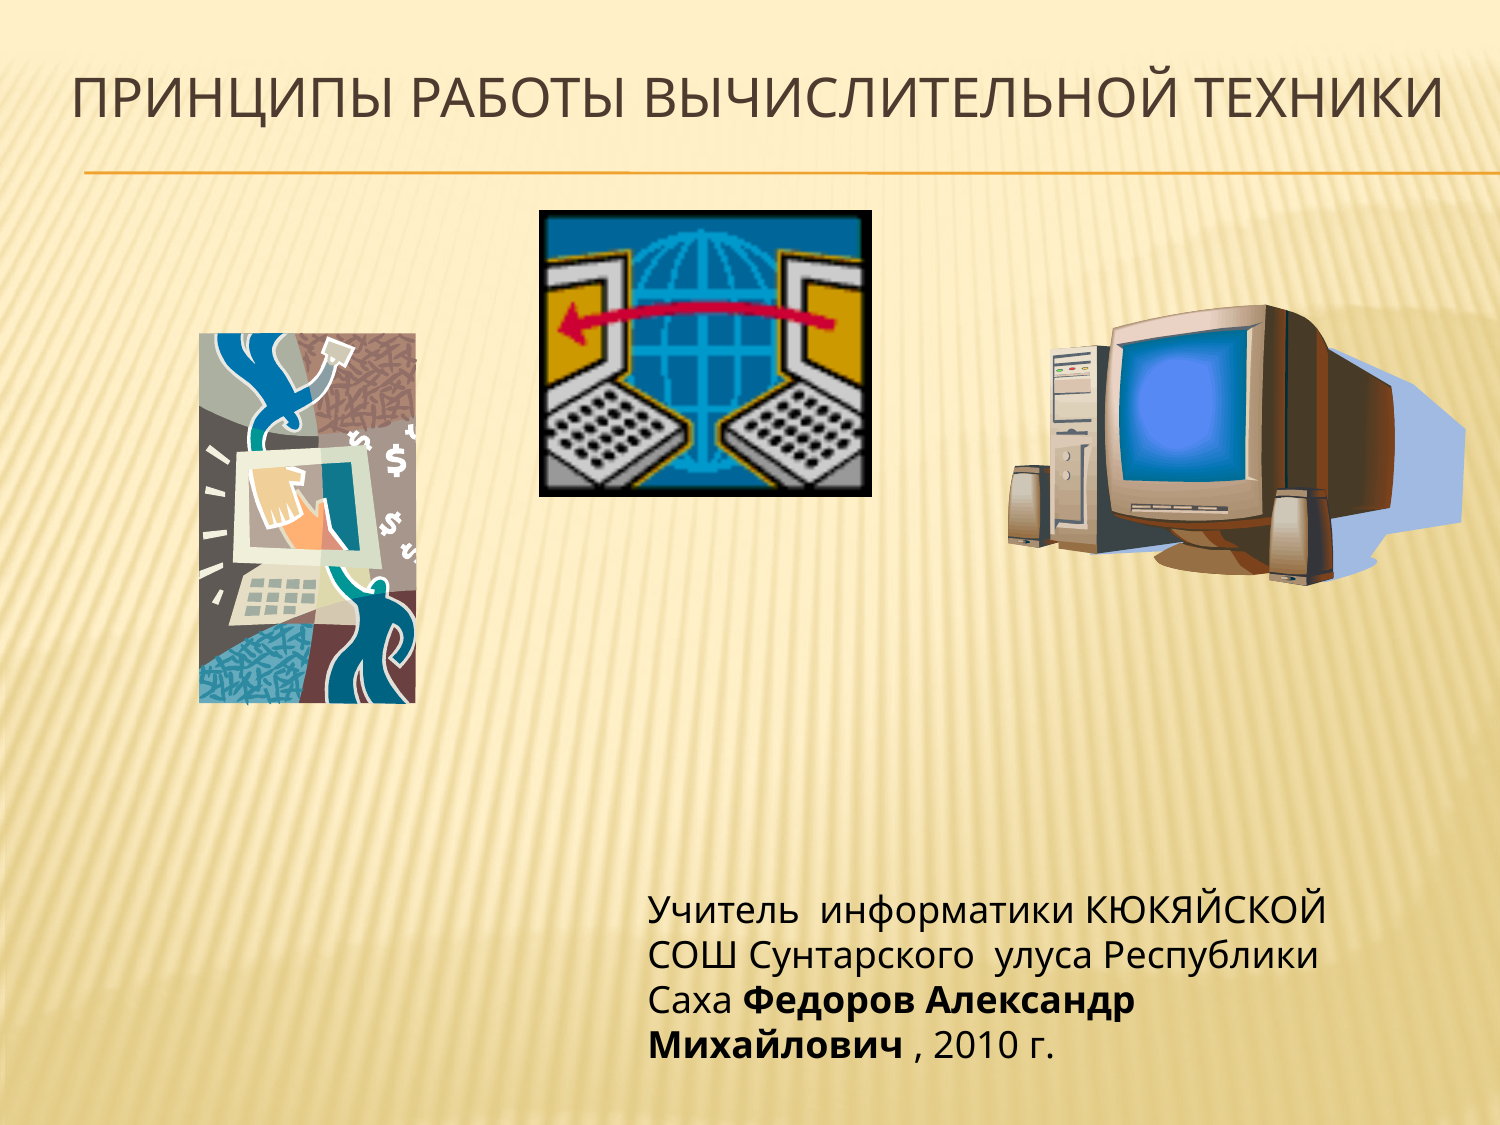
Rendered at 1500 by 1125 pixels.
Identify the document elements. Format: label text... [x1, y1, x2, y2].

picture [538, 210, 872, 497]
text_box Учитель информатики КЮКЯЙСКОЙ СОШ Сунтарского улуса Республики Саха Федоров Александр Михайлович , 2010 г. [632, 878, 1430, 1074]
title ПРИНЦИПЫ РАБОТЫ ВЫЧИСЛИТЕЛЬНОЙ ТЕХНИки [0, 23, 1500, 162]
picture [198, 327, 423, 711]
picture [1007, 304, 1466, 587]
